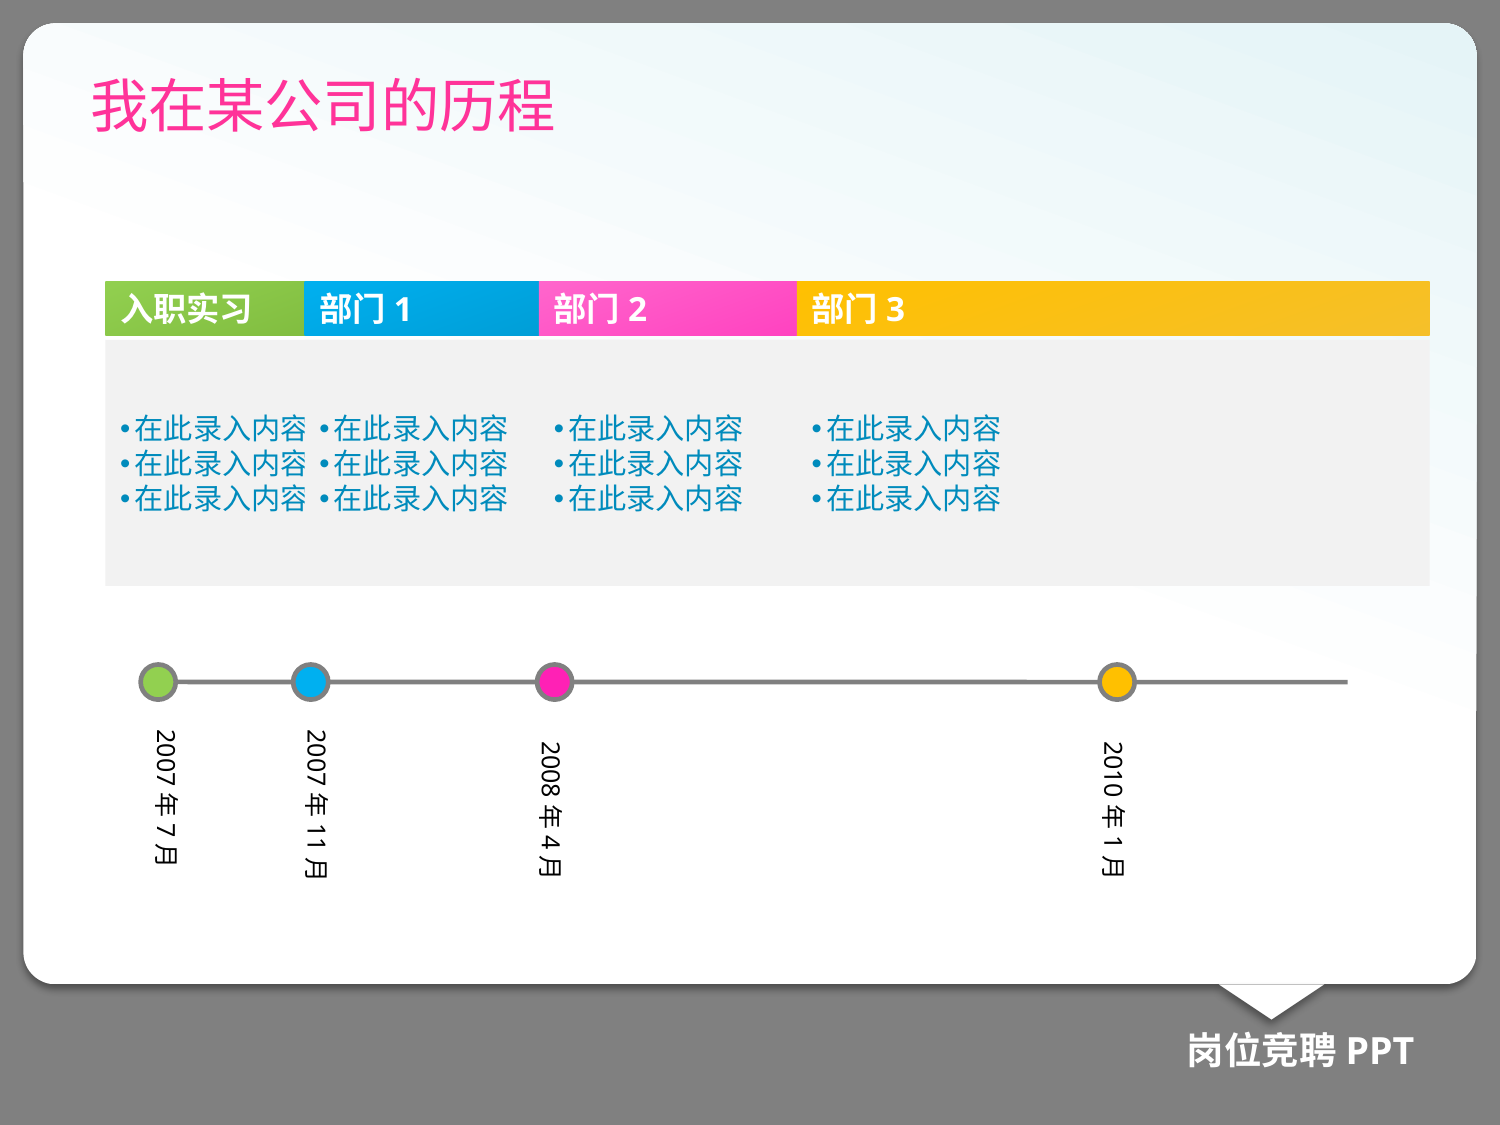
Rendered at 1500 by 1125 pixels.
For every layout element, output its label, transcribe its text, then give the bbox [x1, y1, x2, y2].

text_box 2008年4月 [513, 726, 575, 873]
text_box [138, 662, 178, 702]
text_box [1099, 690, 1135, 702]
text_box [105, 280, 303, 587]
text_box [292, 690, 329, 702]
text_box [1097, 662, 1137, 680]
text_box [291, 662, 331, 680]
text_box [538, 280, 795, 587]
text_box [796, 280, 1430, 587]
text_box 2007年7月 [128, 714, 190, 861]
text_box [535, 662, 575, 680]
title 我在某公司的历程 [75, 45, 1425, 164]
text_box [304, 280, 537, 587]
text_box [536, 690, 573, 702]
text_box 2010年1月 [1076, 726, 1137, 873]
text_box 2007年11月 [279, 714, 340, 877]
